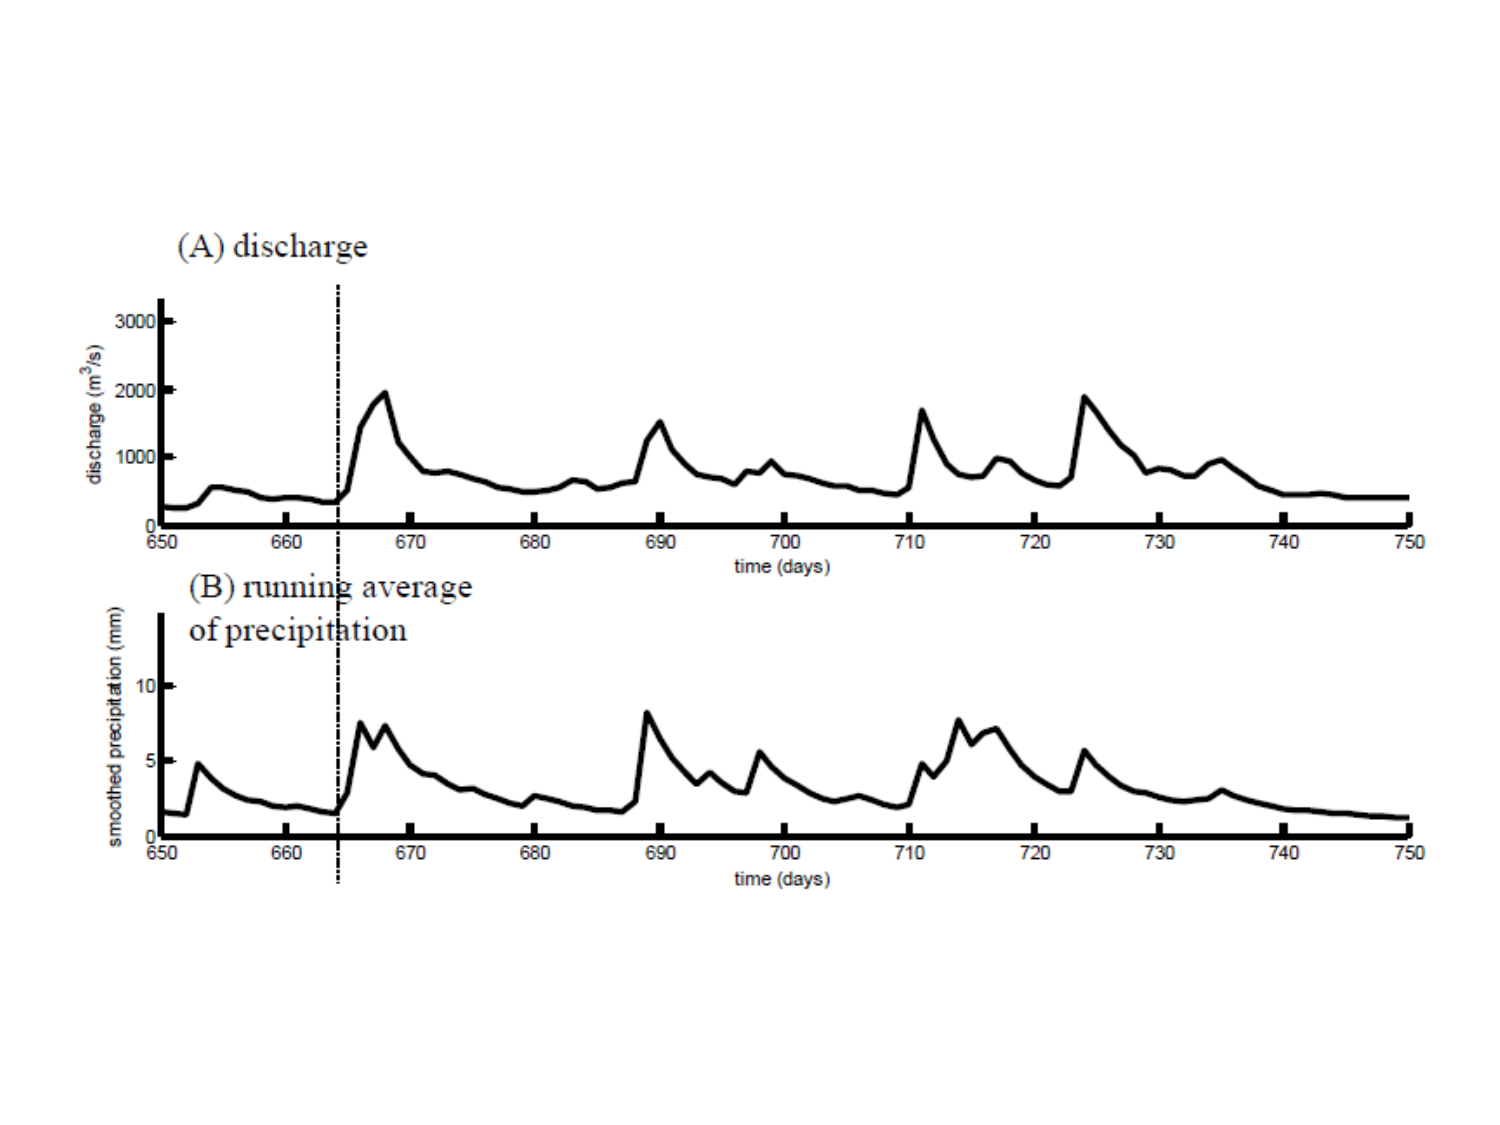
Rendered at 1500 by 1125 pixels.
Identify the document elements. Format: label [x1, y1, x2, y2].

list [74, 187, 1464, 901]
